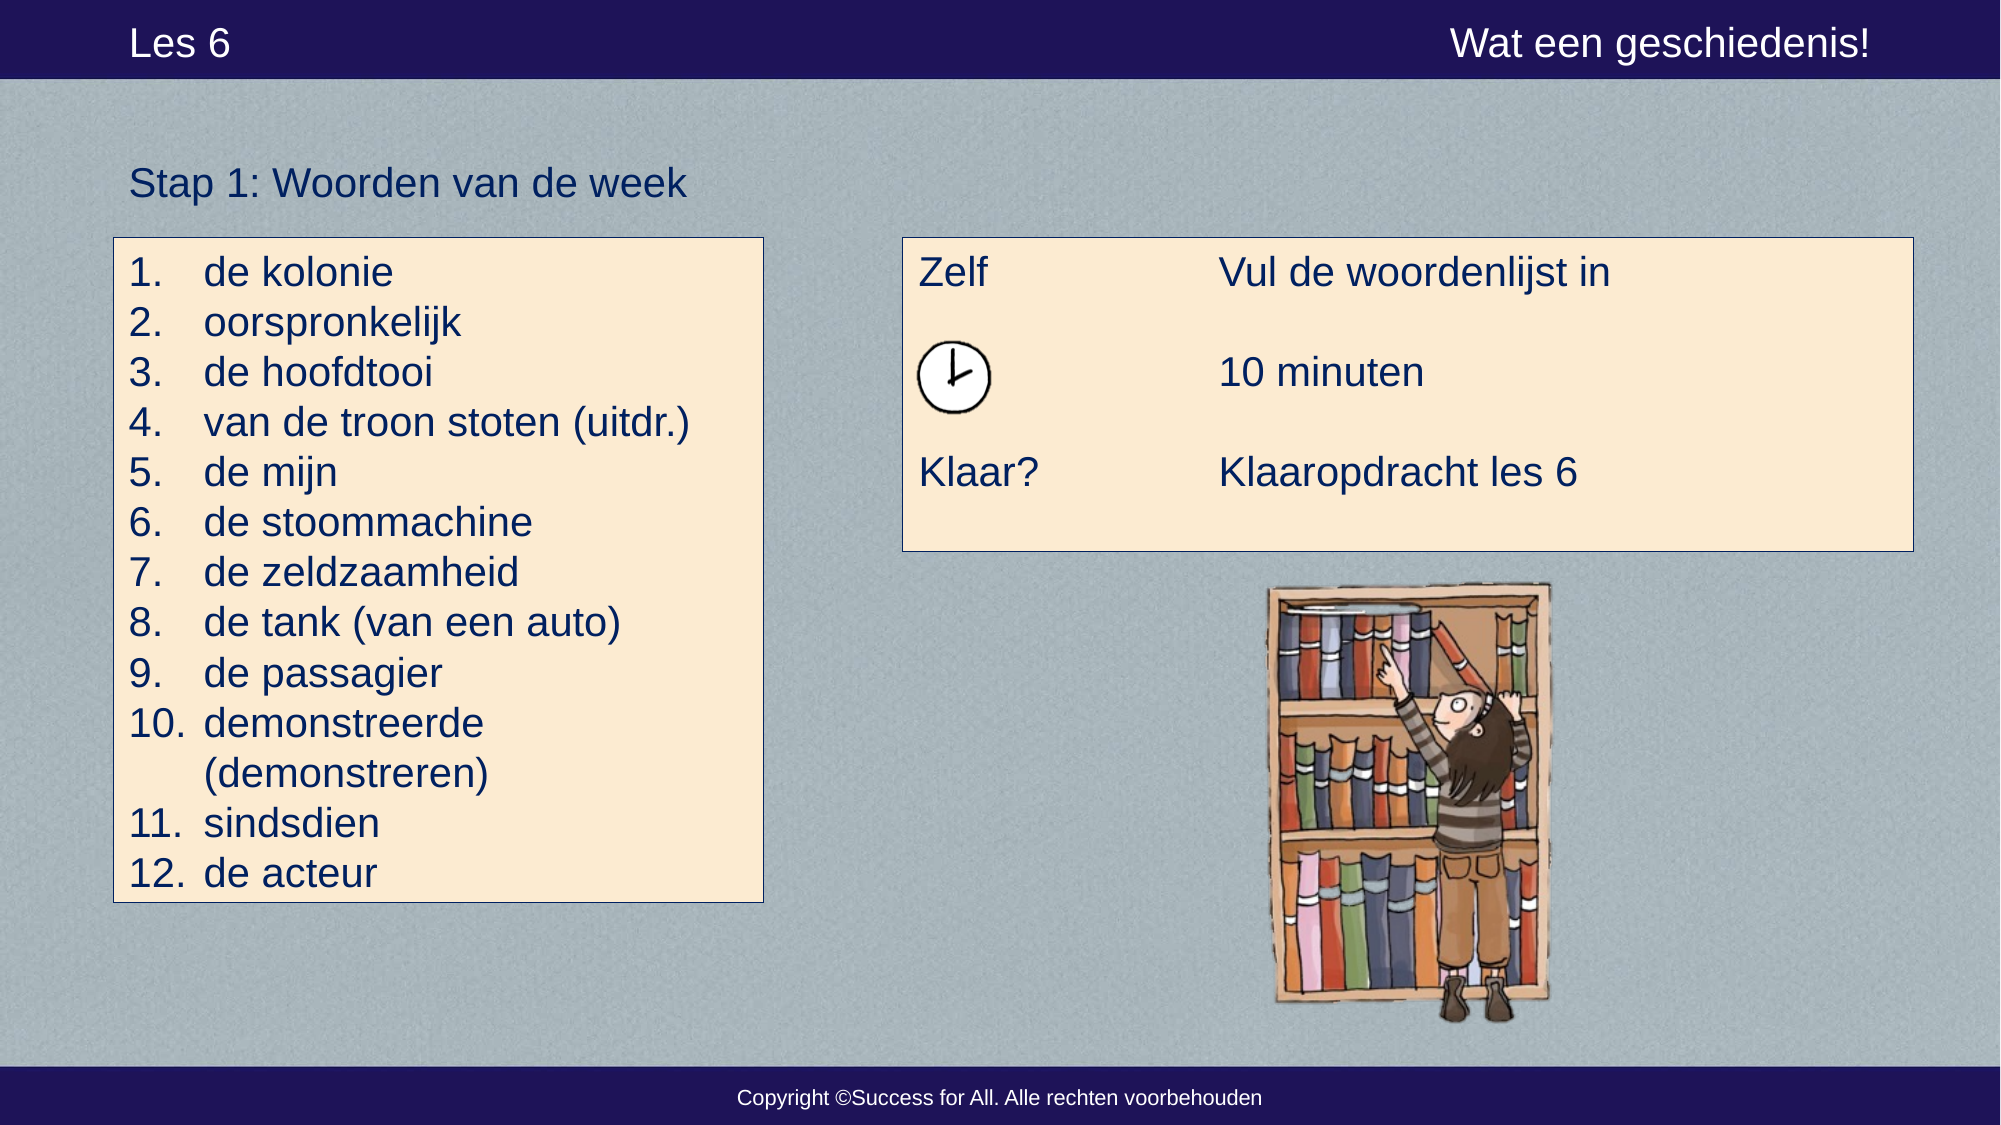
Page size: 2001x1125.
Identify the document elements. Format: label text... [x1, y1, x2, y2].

text_box Stap 1: Woorden van de week [113, 148, 1635, 214]
text_box Copyright ©Success for All. Alle rechten voorbehouden [0, 1076, 2000, 1125]
text_box Les 6 [114, 8, 354, 73]
text_box Zelf Vul de woordenlijst in 10 minuten Klaar? Klaaropdracht les 6 [902, 237, 1914, 552]
picture [0, 0, 2001, 1125]
text_box de kolonie oorspronkelijk de hoofdtooi van de troon stoten (uitdr.) de mijn de stoommachine de zeldzaamheid de tank (van een auto) de passagier demonstreerde (demonstreren) sindsdien de acteur [113, 237, 764, 903]
text_box Wat een geschiedenis! [999, 8, 1886, 73]
